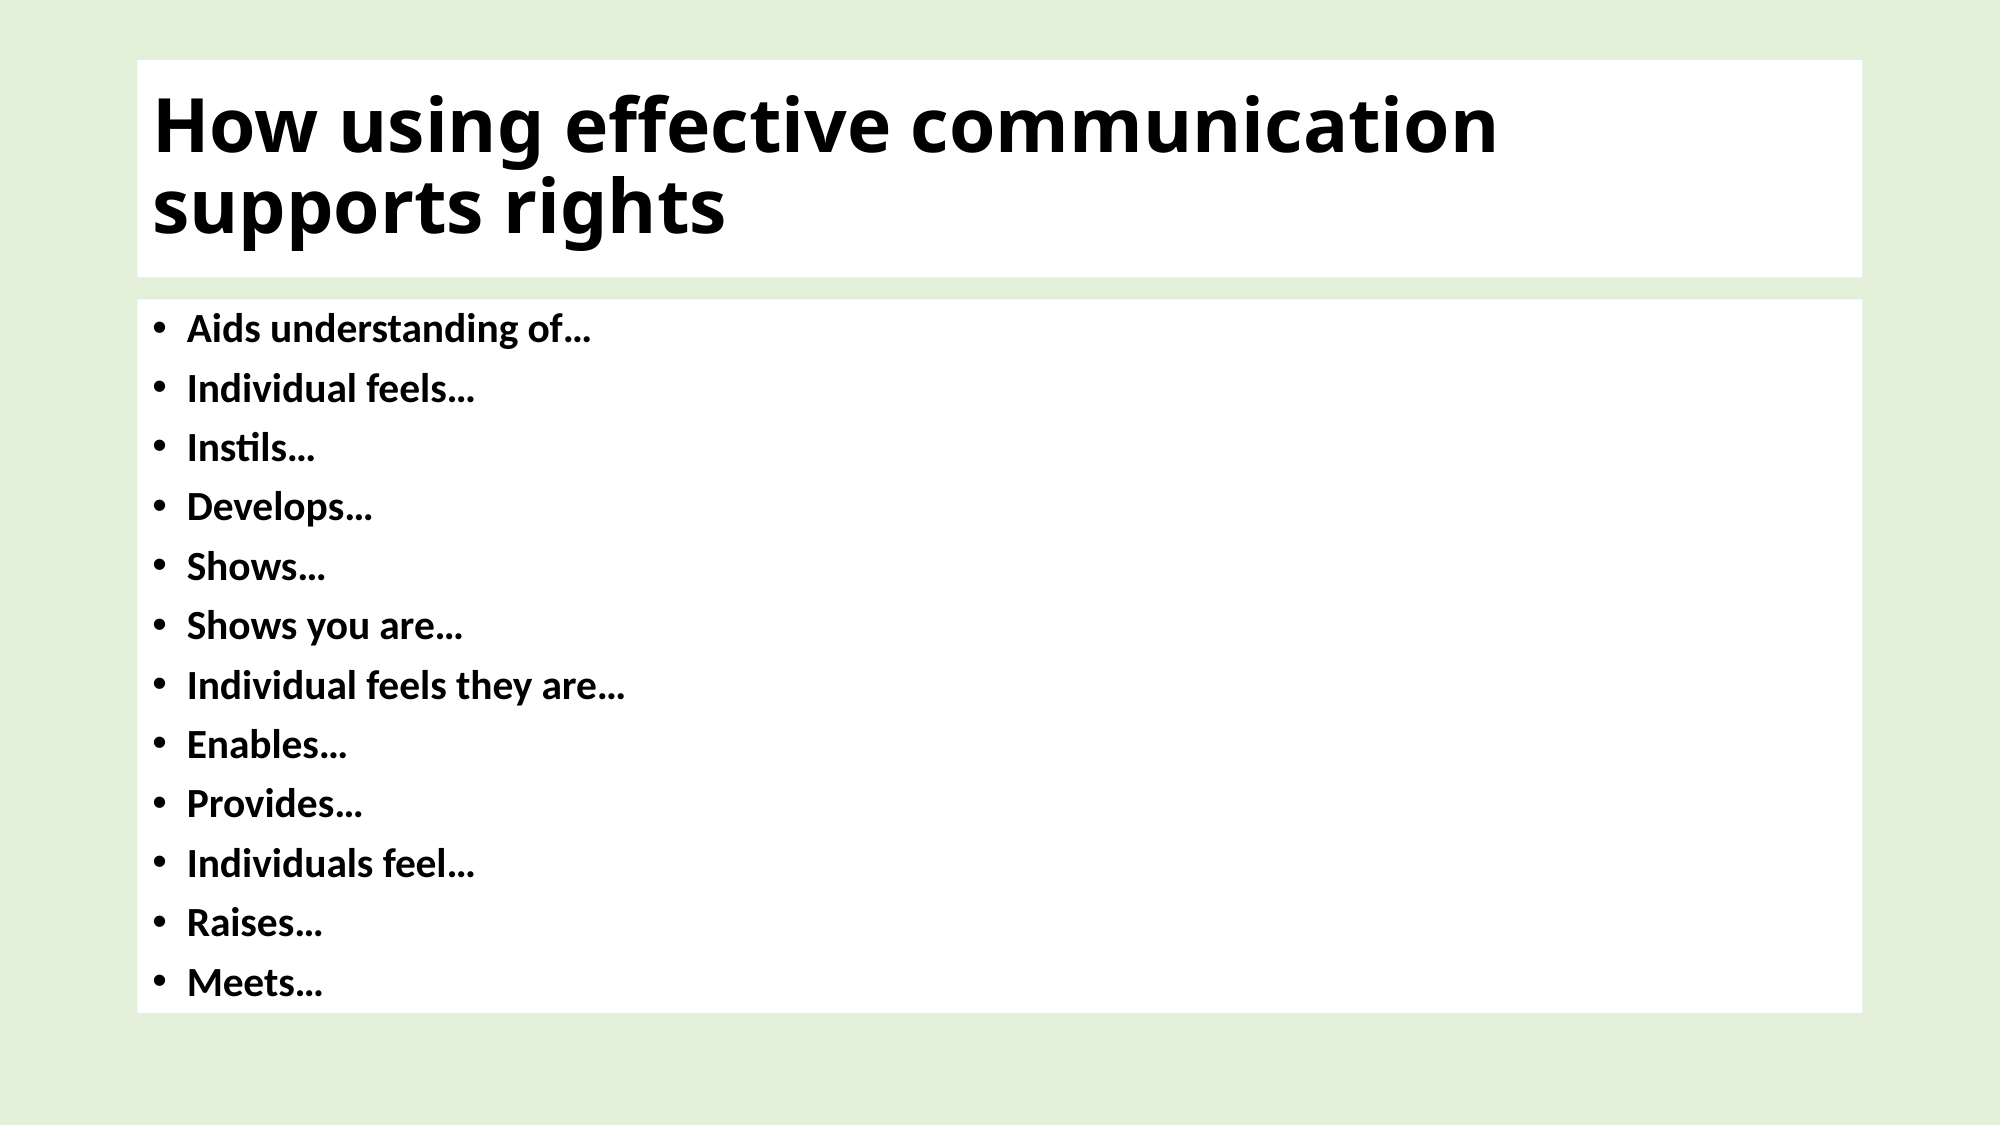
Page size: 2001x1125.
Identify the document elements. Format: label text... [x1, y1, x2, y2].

title How using effective communication supports rights [137, 59, 1863, 278]
list Aids understanding of… Individual feels… Instils… Develops… Shows… Shows you are… Individual feels they are… Enables… Provides… Individuals feel… Raises… Meets… [137, 299, 1863, 1014]
